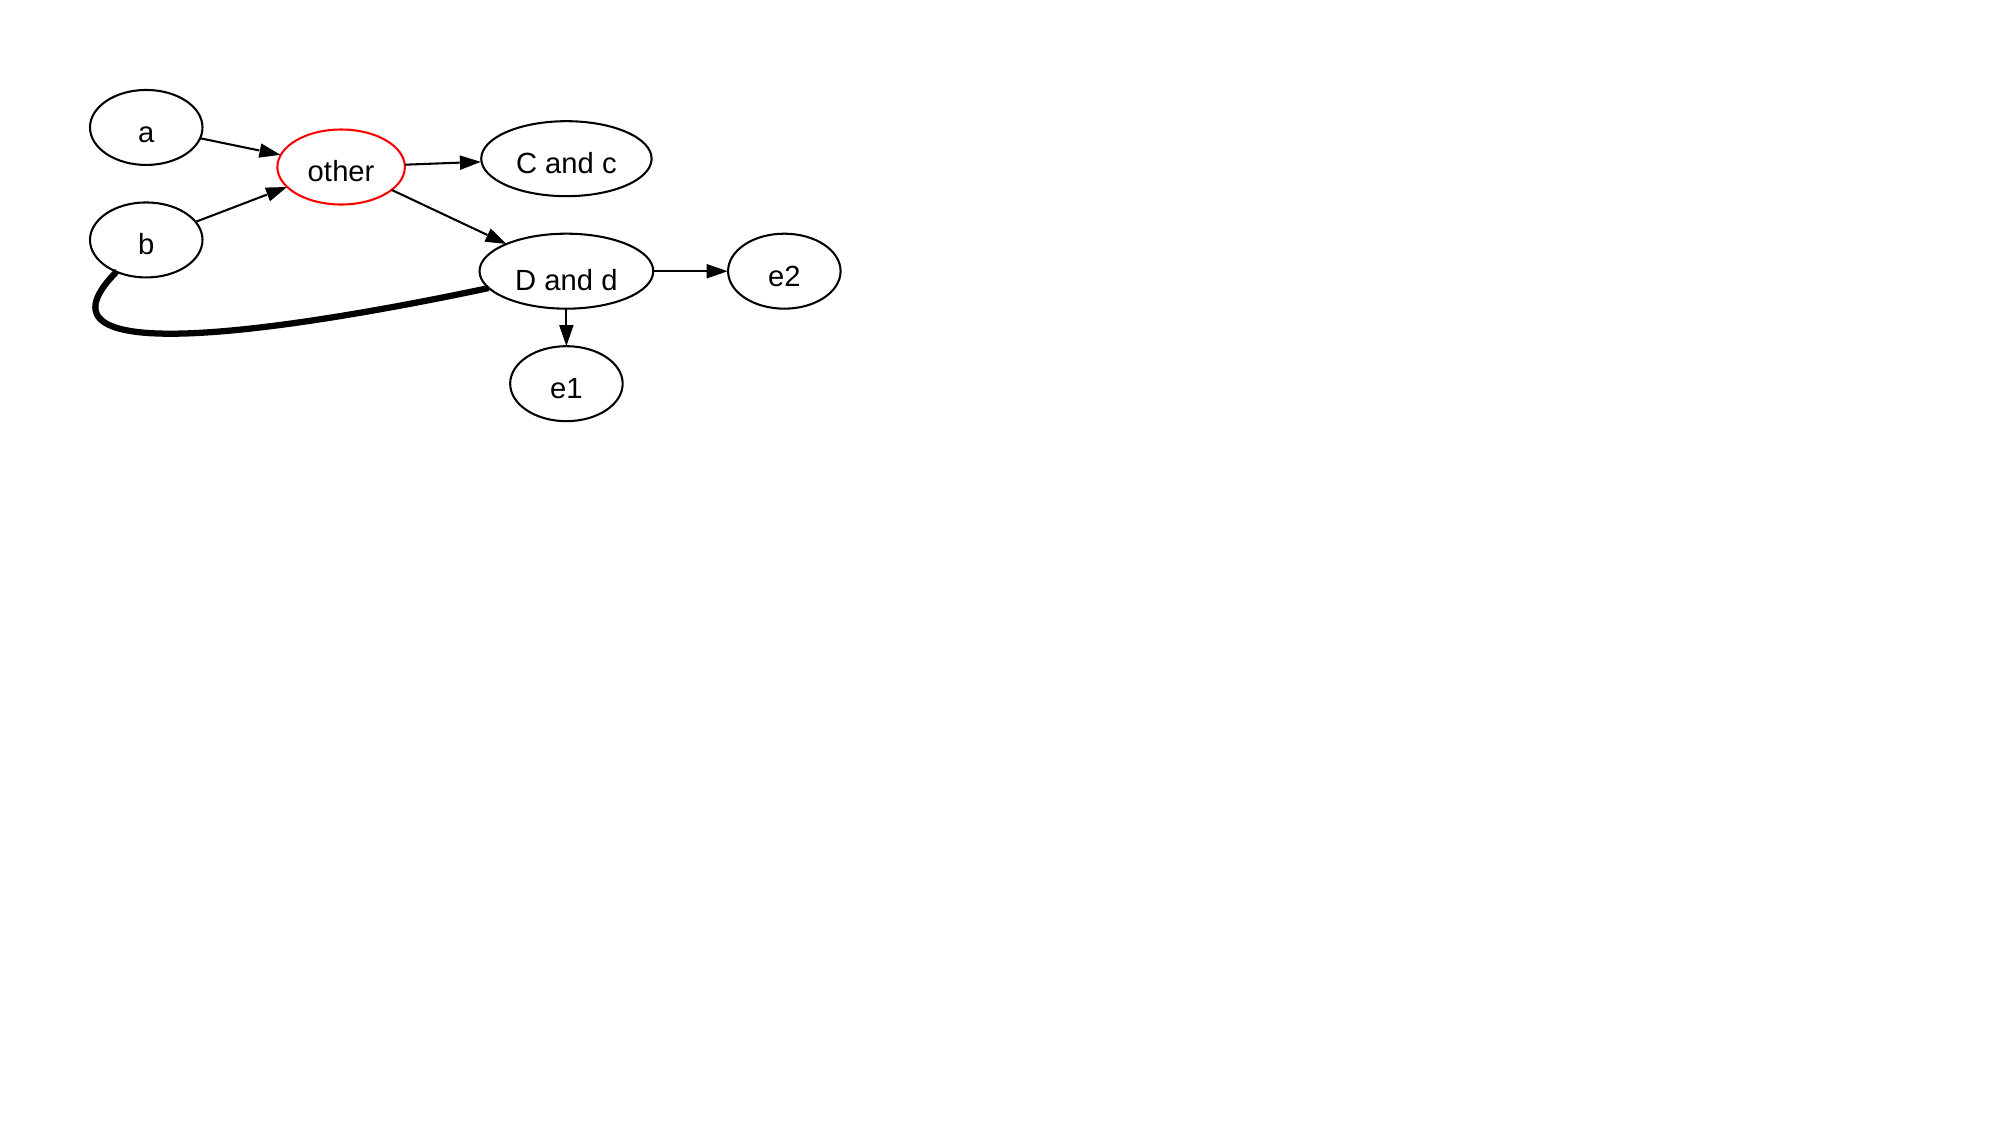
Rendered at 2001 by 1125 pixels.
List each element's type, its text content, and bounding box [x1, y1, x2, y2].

text_box [522, 304, 611, 310]
text_box other [306, 149, 376, 191]
text_box [89, 89, 204, 166]
text_box b [135, 222, 157, 264]
text_box [74, 74, 856, 437]
text_box [257, 142, 282, 159]
text_box [558, 324, 575, 348]
text_box C and c [515, 140, 618, 183]
text_box [706, 263, 730, 280]
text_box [196, 194, 267, 222]
text_box a [135, 109, 157, 152]
text_box [276, 128, 406, 206]
text_box [264, 186, 289, 203]
text_box e1 [547, 365, 586, 408]
text_box e2 [765, 253, 804, 296]
text_box D and d [514, 253, 619, 304]
text_box [89, 201, 204, 273]
text_box [94, 270, 489, 335]
text_box [480, 120, 653, 197]
text_box [483, 227, 508, 245]
text_box [459, 154, 483, 171]
text_box [509, 345, 624, 422]
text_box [391, 189, 488, 235]
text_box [200, 138, 260, 151]
text_box [478, 233, 654, 302]
text_box [727, 233, 842, 310]
